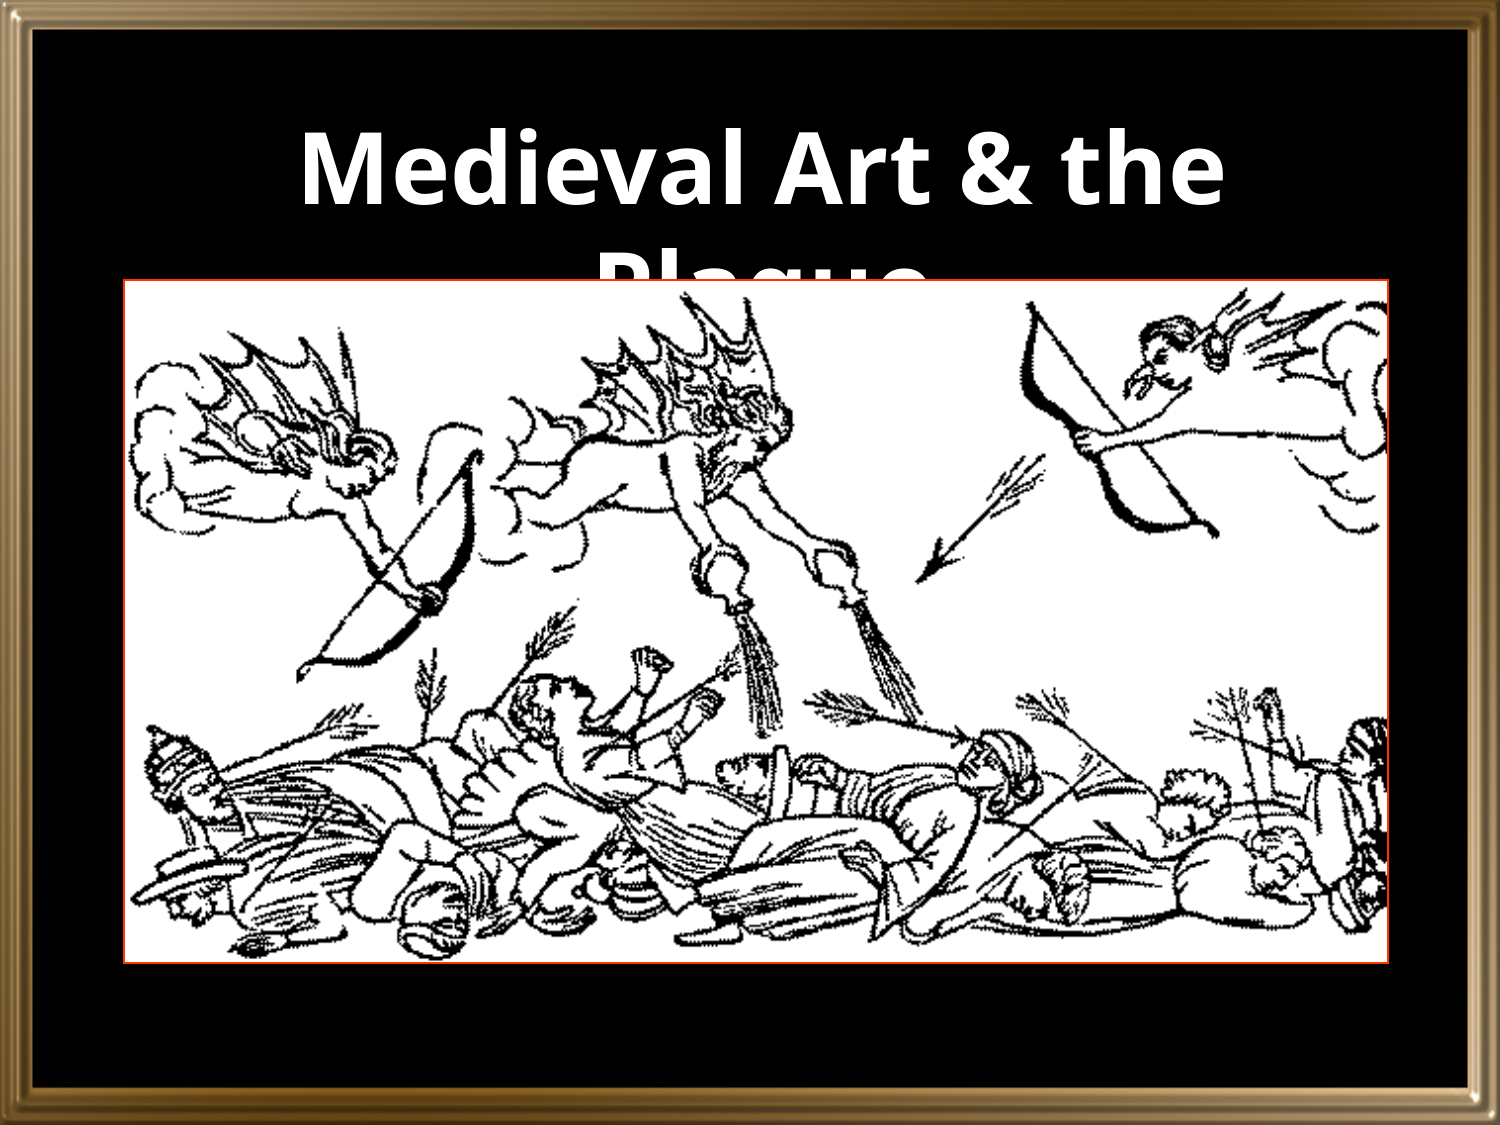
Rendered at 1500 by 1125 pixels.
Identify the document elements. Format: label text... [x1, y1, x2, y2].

text_box Medieval Art & the Plague [162, 97, 1363, 279]
picture [0, 0, 1500, 1125]
